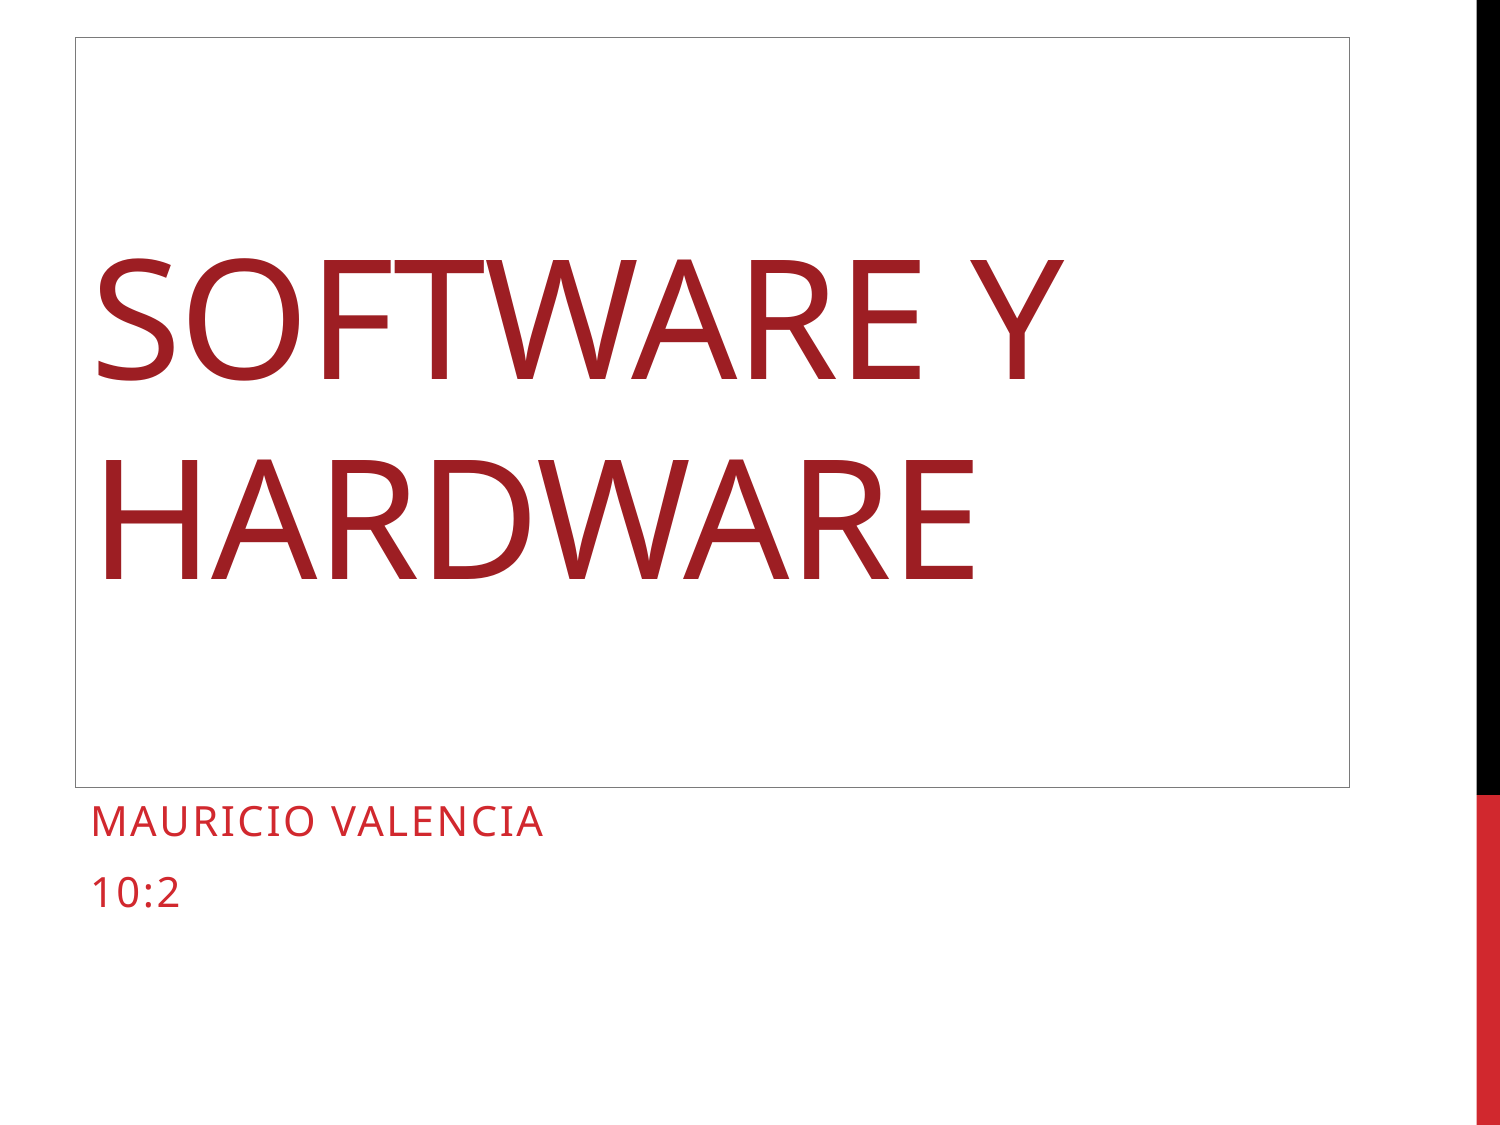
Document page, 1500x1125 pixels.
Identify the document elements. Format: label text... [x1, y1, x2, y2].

title Software y hardware [75, 37, 1350, 788]
subtitle Mauricio valencia 10:2 [75, 787, 1200, 938]
